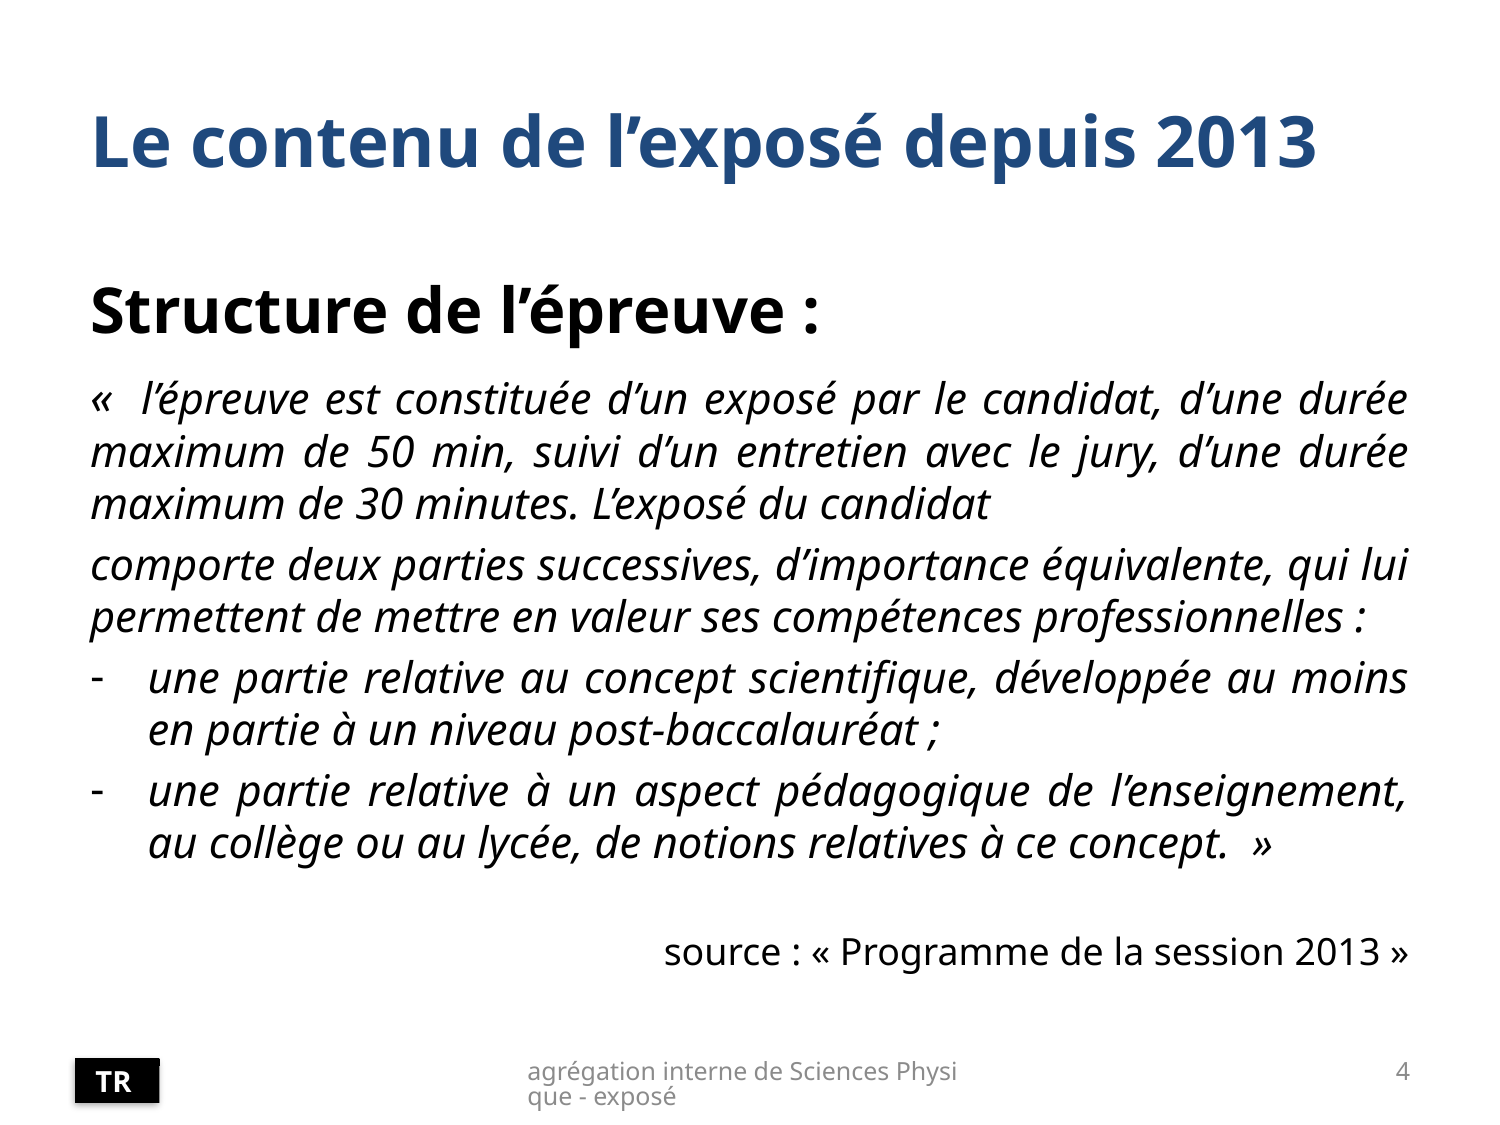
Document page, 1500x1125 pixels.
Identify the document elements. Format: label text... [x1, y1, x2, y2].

slide_number TR [75, 1058, 160, 1103]
slide_number 4 [1074, 1042, 1425, 1103]
title Le contenu de l’exposé depuis 2013 [75, 45, 1425, 233]
list Structure de l’épreuve : « l’épreuve est constituée d’un exposé par le candidat, d’une durée maximum de 50 min, suivi d’un entretien avec le jury, d’une durée maximum de 30 minutes. L’exposé du candidat comporte deux parties successives, d’importance équivalente, qui lui permettent de mettre en valeur ses compétences professionnelles : une partie relative au concept scientifique, développée au moins en partie à un niveau post-baccalauréat ; une partie relative à un aspect pédagogique de l’enseignement, au collège ou au lycée, de notions relatives à ce concept. » source : « Programme de la session 2013 » [75, 262, 1425, 1005]
footer agrégation interne de Sciences Physique - exposé [512, 1042, 988, 1103]
